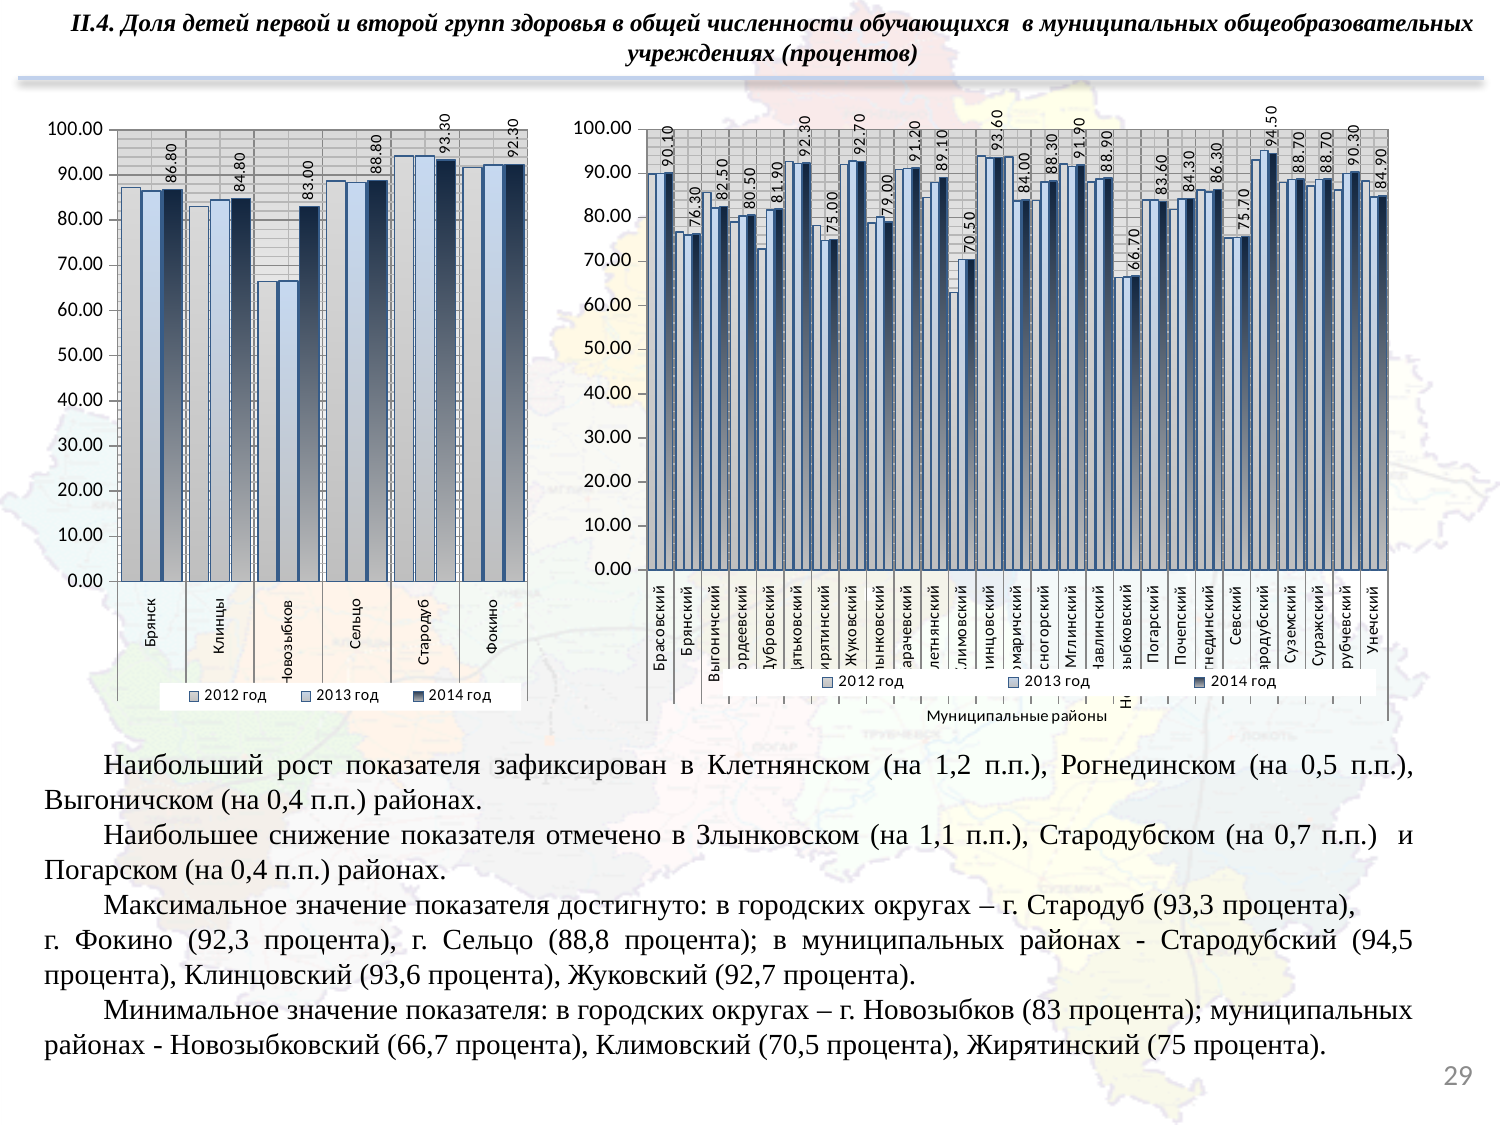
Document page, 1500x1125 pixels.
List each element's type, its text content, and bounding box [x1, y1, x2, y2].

text_box II.4. Доля детей первой и второй групп здоровья в общей численности обучающихся в муниципальных общеобразовательных учреждениях (процентов) [52, 0, 1494, 74]
chart [46, 105, 552, 727]
text_box Наибольший рост показателя зафиксирован в Клетнянском (на 1,2 п.п.), Рогнединском (на 0,5 п.п.), Выгоничском (на 0,4 п.п.) районах. Наибольшее снижение показателя отмечено в Злынковском (на 1,1 п.п.), Стародубском (на 0,7 п.п.) и Погарском (на 0,4 п.п.) районах. Максимальное значение показателя достигнуто: в городских округах – г. Стародуб (93,3 процента), г. Фокино (92,3 процента), г. Сельцо (88,8 процента); в муниципальных районах - Стародубский (94,5 процента), Клинцовский (93,6 процента), Жуковский (92,7 процента). Минимальное значение показателя: в городских округах – г. Новозыбков (83 процента); муниципальных районах - Новозыбковский (66,7 процента), Климовский (70,5 процента), Жирятинский (75 процента). [29, 738, 1430, 1068]
text_box 29 [1399, 1034, 1488, 1113]
chart [562, 105, 1430, 727]
